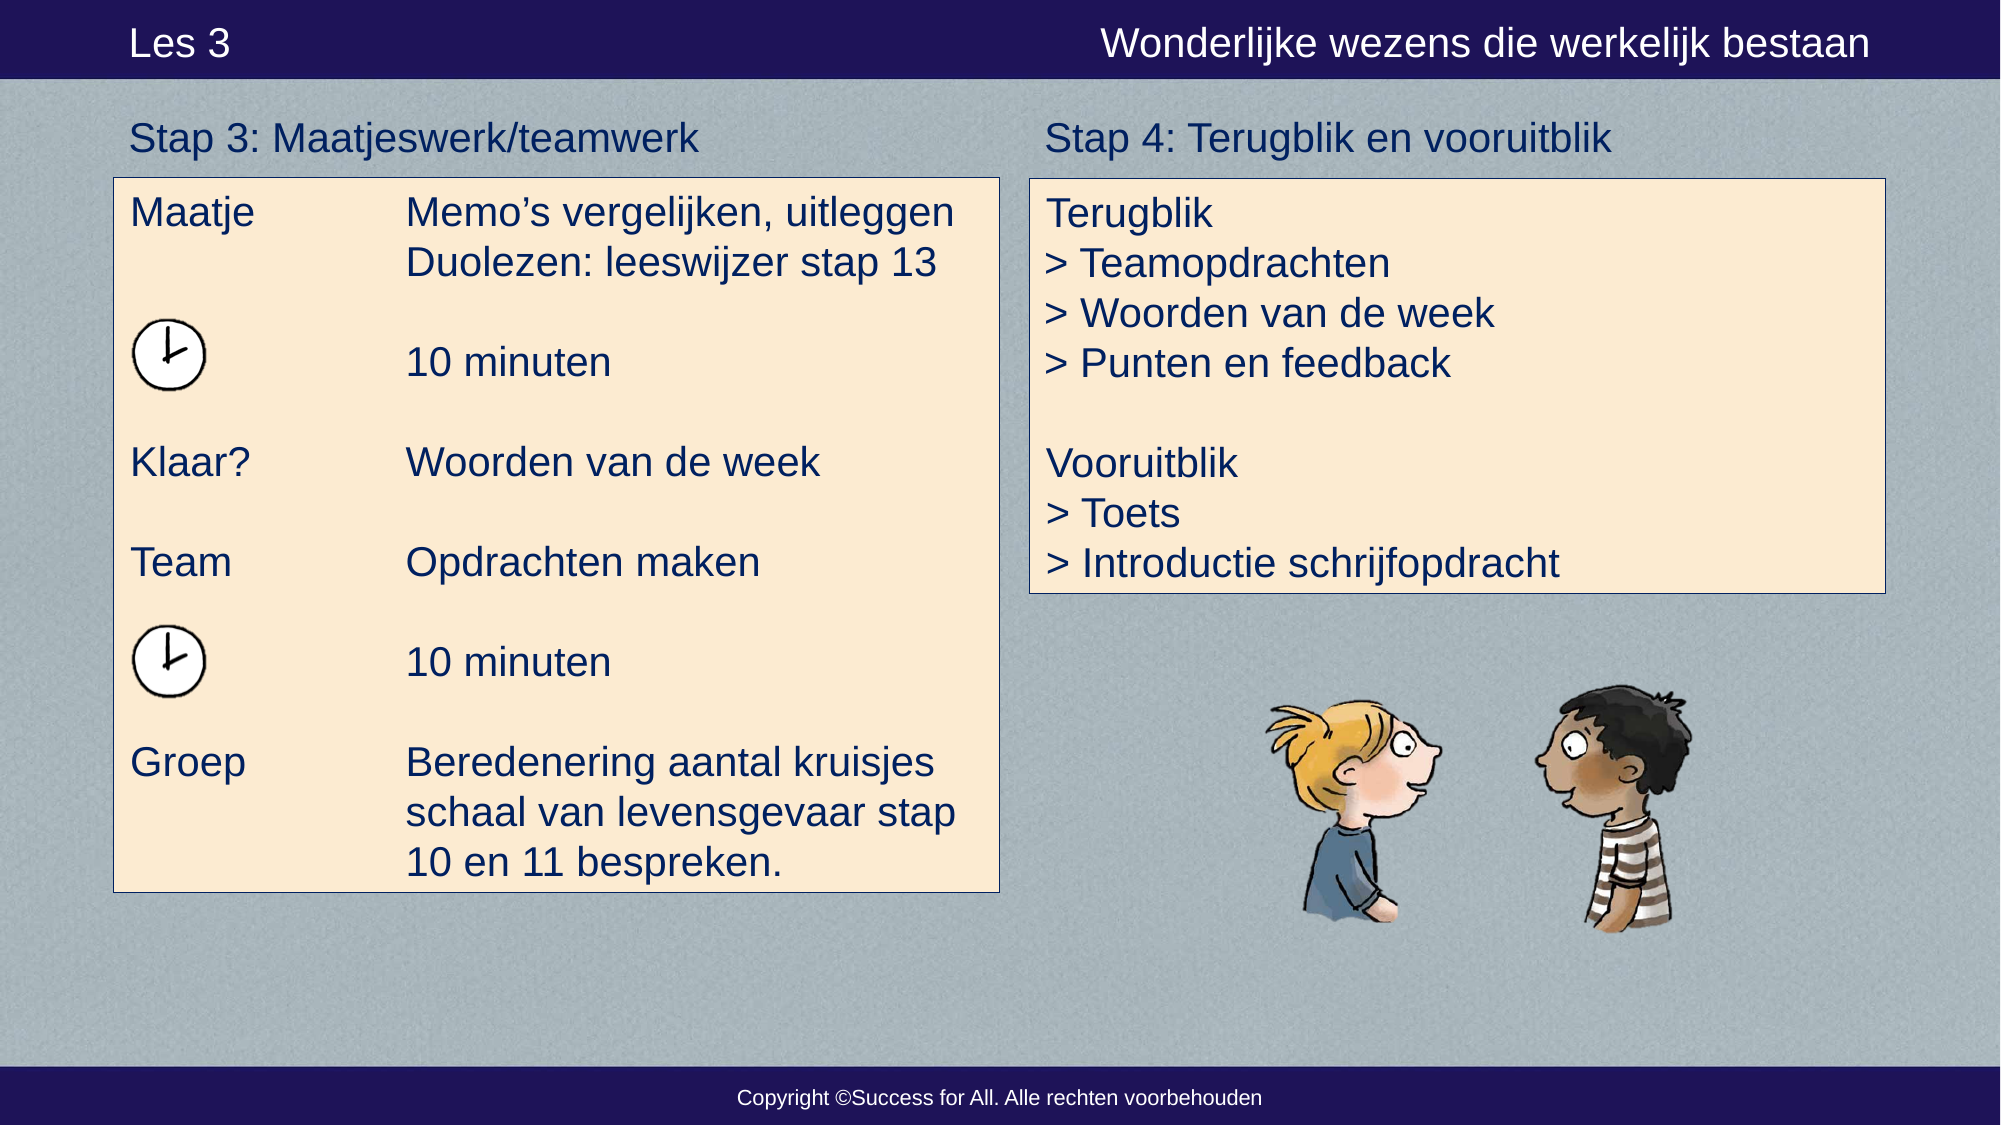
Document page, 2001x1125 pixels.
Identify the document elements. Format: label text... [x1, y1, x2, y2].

text_box Copyright ©Success for All. Alle rechten voorbehouden [0, 1076, 2000, 1125]
text_box Stap 3: Maatjeswerk/teamwerk [114, 103, 907, 169]
text_box Les 3 [114, 8, 354, 73]
picture [0, 0, 2001, 1125]
text_box Terugblik > Teamopdrachten > Woorden van de week > Punten en feedback Vooruitblik > Toets > Introductie schrijfopdracht [1029, 178, 1886, 594]
text_box Stap 4: Terugblik en vooruitblik [1029, 103, 1822, 169]
text_box Wonderlijke wezens die werkelijk bestaan [999, 8, 1886, 73]
text_box Maatje Memo’s vergelijken, uitleggen Duolezen: leeswijzer stap 13 10 minuten Klaar? Woorden van de week Team Opdrachten maken 10 minuten Groep Beredenering aantal kruisjes schaal van levensgevaar stap 10 en 11 bespreken. [113, 177, 1000, 893]
